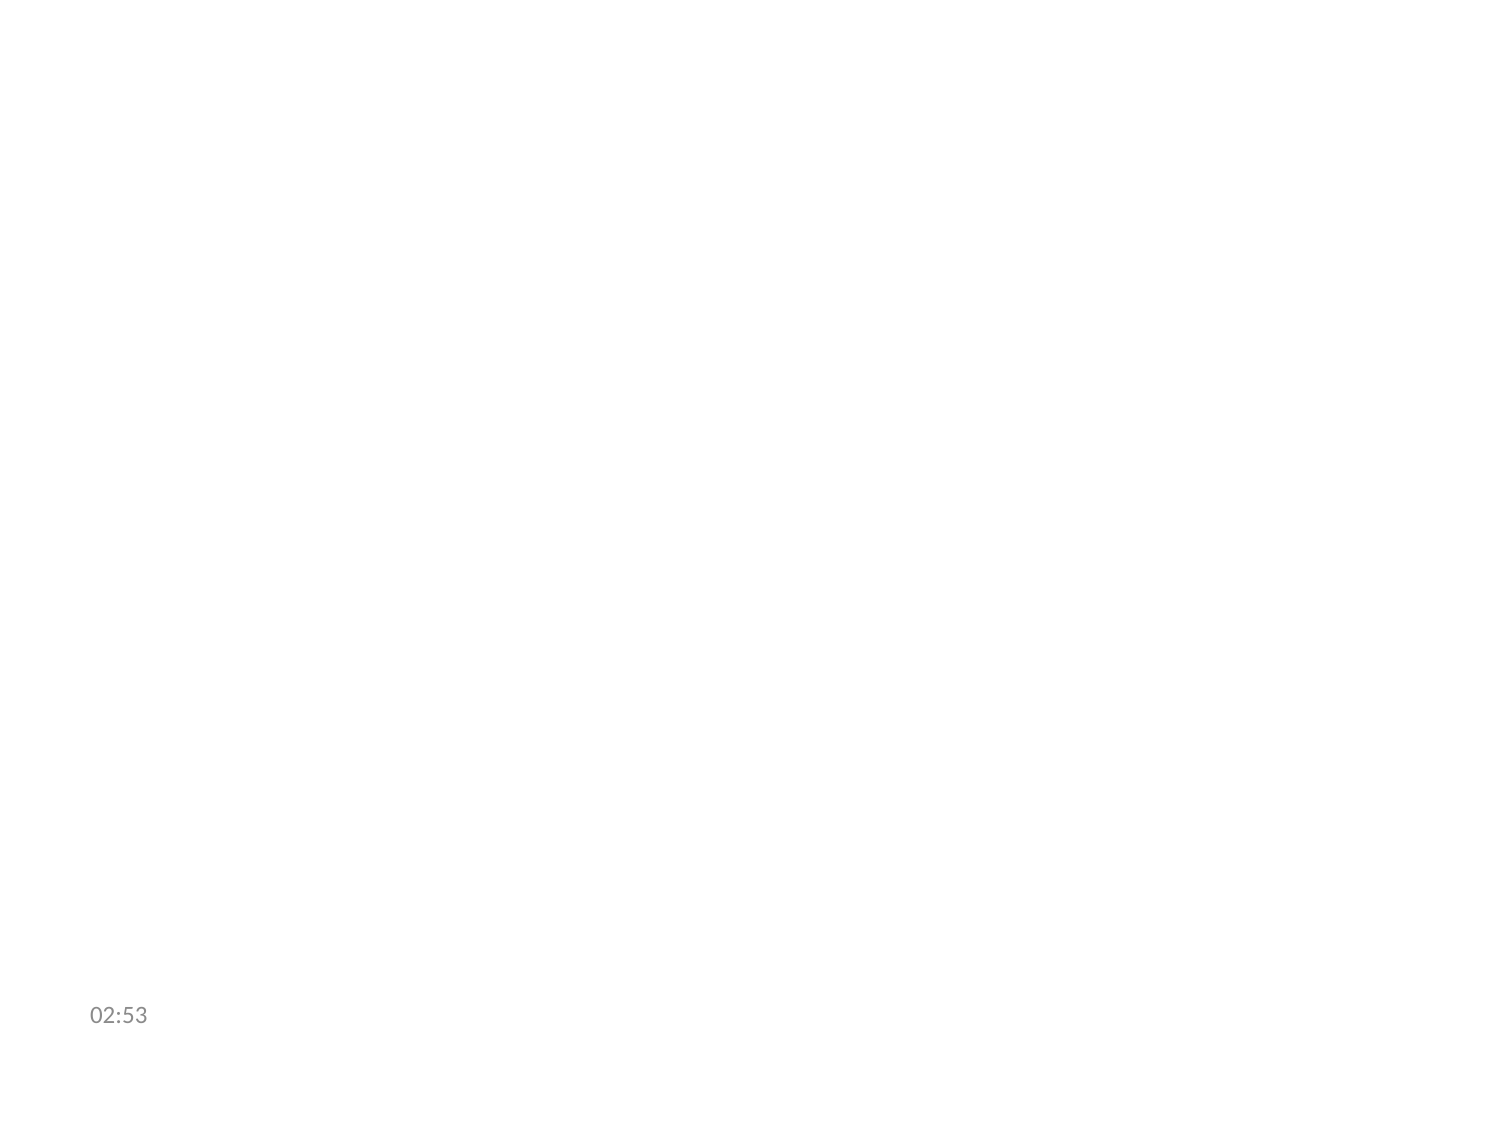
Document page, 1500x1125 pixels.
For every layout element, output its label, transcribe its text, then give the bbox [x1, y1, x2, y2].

text_box 15:35 [75, 983, 425, 1044]
